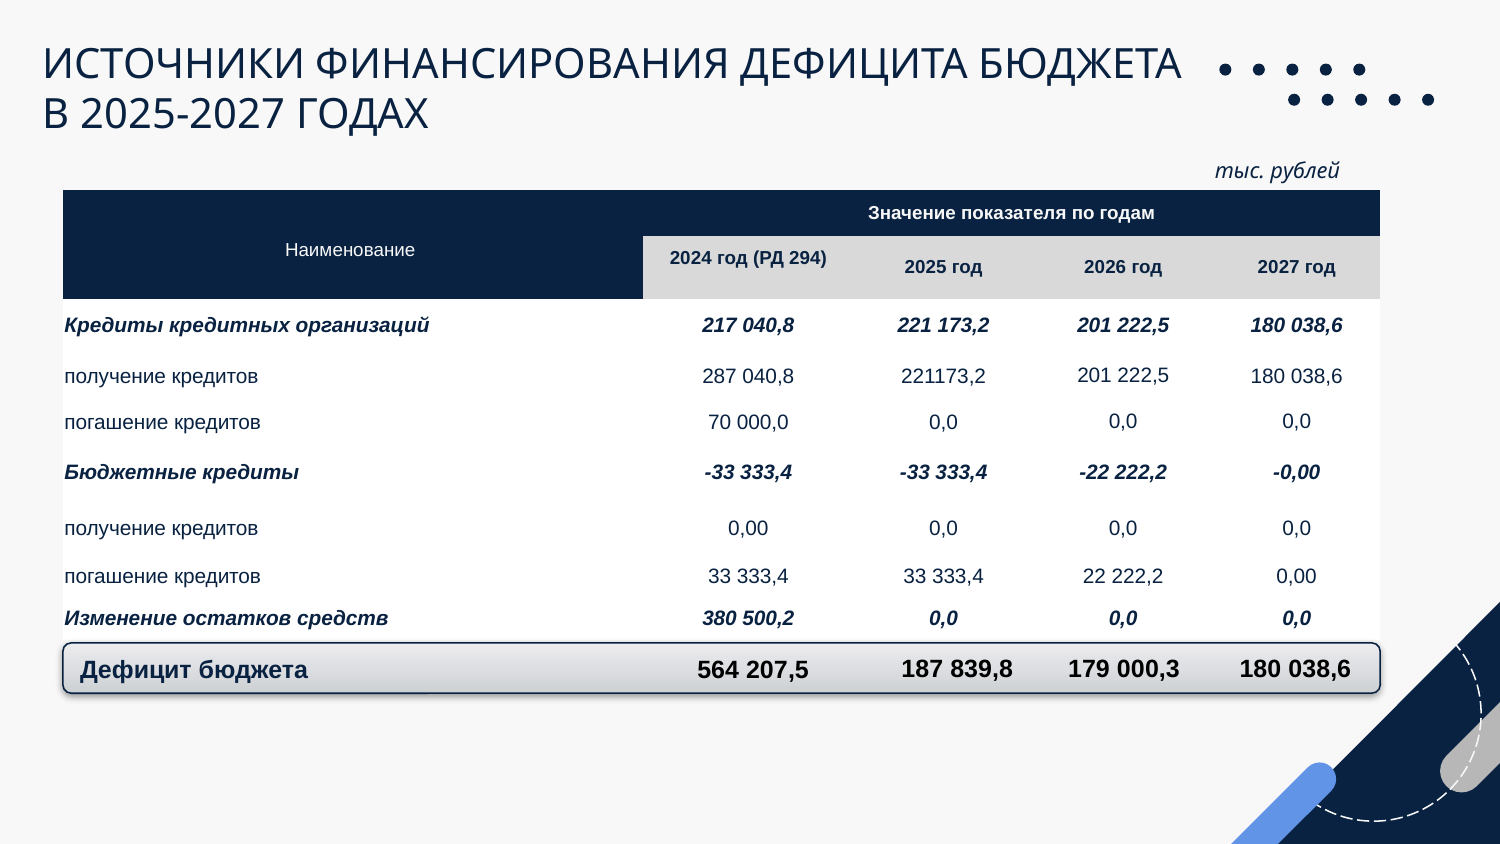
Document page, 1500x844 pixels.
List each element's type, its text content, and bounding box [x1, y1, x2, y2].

table_cell 2026 год [1033, 236, 1213, 299]
table_cell 180 038,6 [1213, 350, 1380, 401]
text_box 180 038,6 [1224, 644, 1404, 690]
table_cell 0,00 [1213, 556, 1380, 595]
table_cell 217 040,8 [643, 299, 854, 350]
table_cell 33 333,4 [643, 556, 854, 595]
table_header Наименование [63, 190, 643, 299]
text_box 187 839,8 [886, 645, 1066, 691]
table_cell получение кредитов [63, 500, 643, 556]
table_cell 22 222,2 [1033, 556, 1213, 595]
table_cell 0,0 [854, 401, 1033, 442]
table_cell 201 222,5 [1033, 350, 1213, 401]
table_cell Кредиты кредитных организаций [63, 299, 643, 350]
table_header Значение показателя по годам [643, 190, 1380, 236]
table_cell погашение кредитов [63, 556, 643, 595]
table_cell 0,00 [643, 500, 854, 556]
table_cell 70 000,0 [643, 401, 854, 442]
table_cell -33 333,4 [643, 442, 854, 500]
table_cell -0,00 [1213, 442, 1380, 500]
table_cell Изменение остатков средств [63, 595, 643, 640]
table_cell 2024 год (РД 294) [643, 236, 854, 299]
text_box Дефицит бюджета [62, 642, 1380, 695]
table_cell 287 040,8 [643, 350, 854, 401]
text_box тыс. рублей [1199, 137, 1420, 192]
table_cell 2025 год [854, 236, 1033, 299]
table_cell -22 222,2 [1033, 442, 1213, 500]
text_box 564 207,5 [682, 646, 861, 691]
table_cell 0,0 [854, 500, 1033, 556]
table_cell Бюджетные кредиты [63, 442, 643, 500]
table_cell 201 222,5 [1033, 299, 1213, 350]
table_cell 0,0 [1213, 401, 1380, 442]
table_cell 0,0 [1033, 401, 1213, 442]
table_cell 33 333,4 [854, 556, 1033, 595]
title ИСТОЧНИКИ ФИНАНСИРОВАНИЯ ДЕФИЦИТА БЮДЖЕТА В 2025-2027 ГОДАХ [27, 21, 1203, 116]
table_cell 2027 год [1213, 236, 1380, 299]
table_cell 0,0 [1213, 500, 1380, 556]
table_cell 0,0 [1033, 500, 1213, 556]
table_cell 221173,2 [854, 350, 1033, 401]
text_box 179 000,3 [1053, 644, 1224, 690]
table_cell -33 333,4 [854, 442, 1033, 500]
table_cell 0,0 [1033, 595, 1213, 640]
table_cell 380 500,2 [643, 595, 854, 640]
table_cell 0,0 [854, 595, 1033, 640]
table_cell 180 038,6 [1213, 299, 1380, 350]
table_cell 0,0 [1213, 595, 1380, 640]
table_cell погашение кредитов [63, 401, 643, 442]
table_cell 221 173,2 [854, 299, 1033, 350]
table_cell получение кредитов [63, 350, 643, 401]
